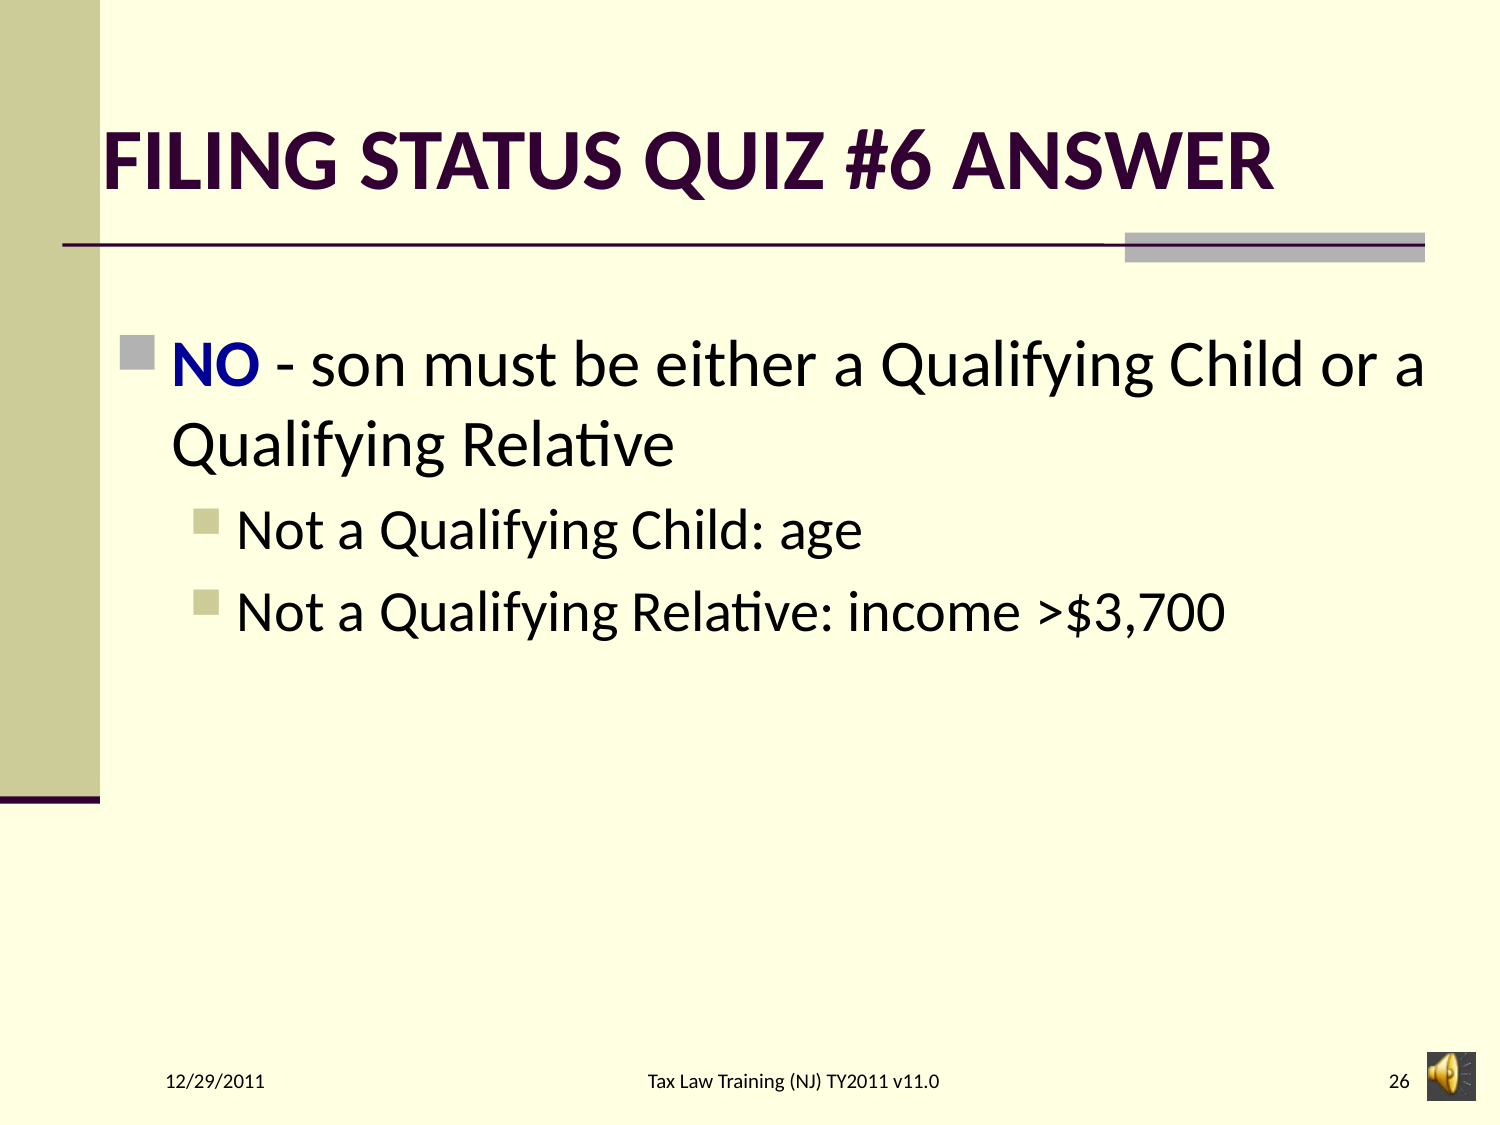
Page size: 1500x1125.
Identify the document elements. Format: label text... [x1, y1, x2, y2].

picture [1426, 1051, 1477, 1102]
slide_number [149, 1050, 476, 1101]
footer Tax Law Training (NJ) TY2011 v11.0 [549, 1049, 1038, 1101]
list NO - son must be either a Qualifying Child or a Qualifying Relative Not a Qualifying Child: age Not a Qualifying Relative: income >$3,700 [99, 312, 1450, 954]
slide_number 26 [1112, 1049, 1426, 1101]
title FILING STATUS QUIZ #6 ANSWER [87, 71, 1425, 238]
